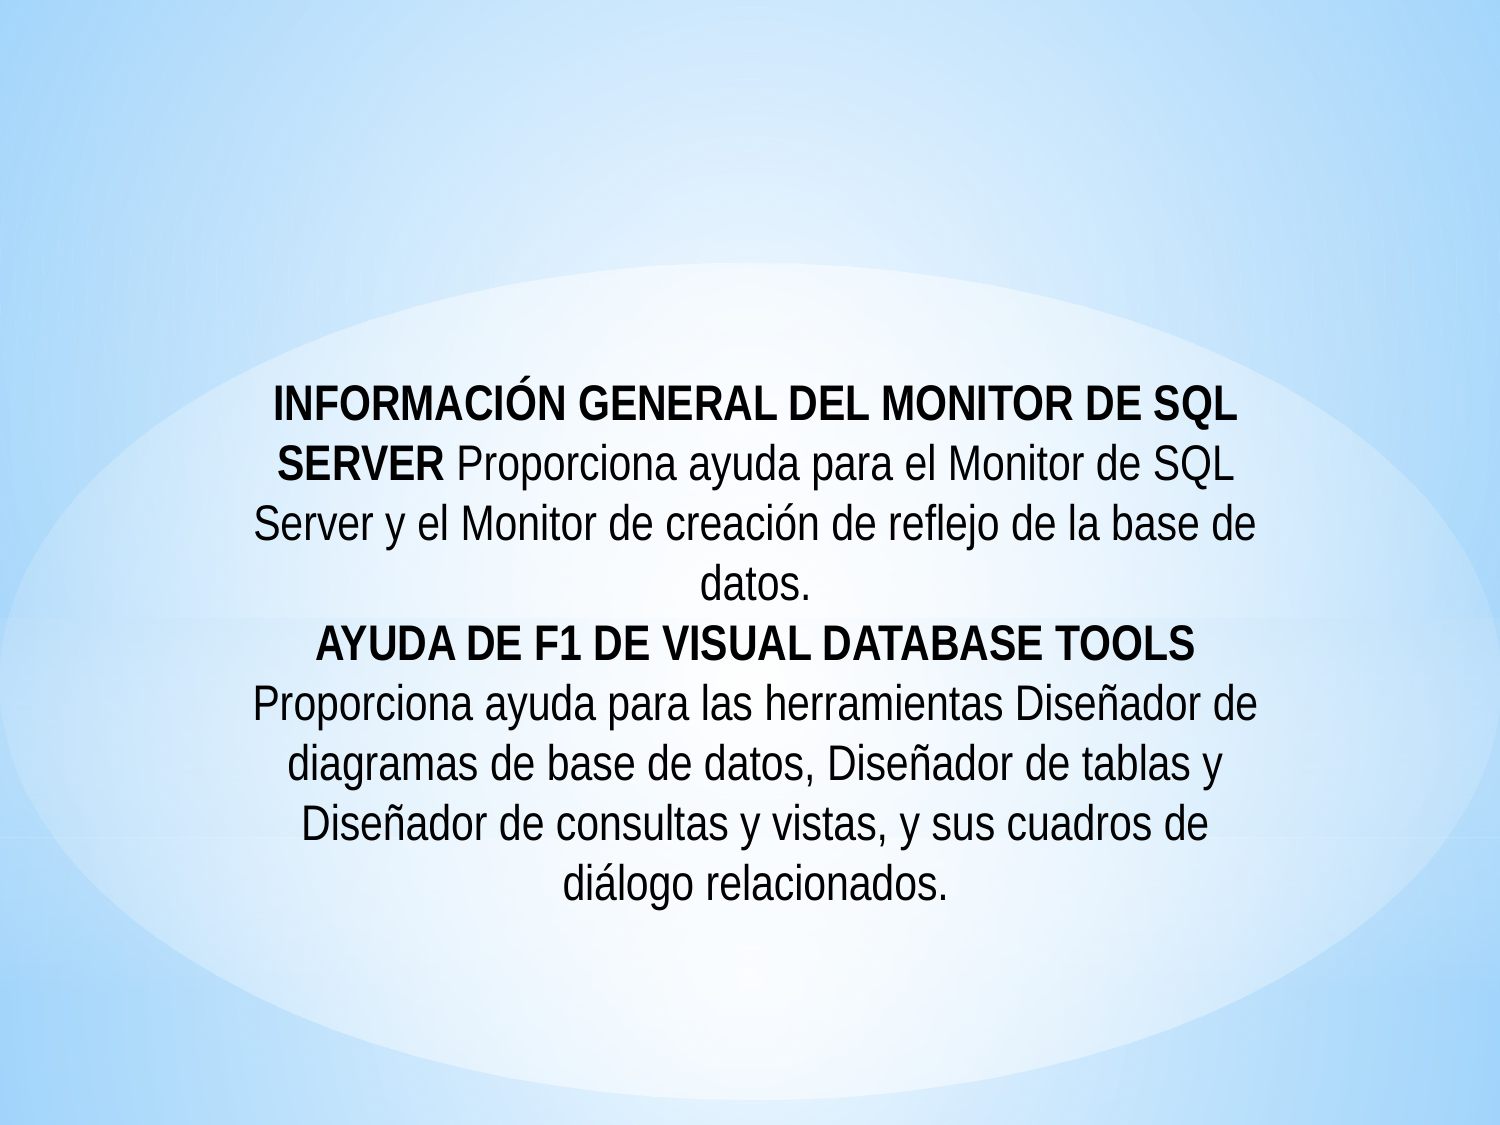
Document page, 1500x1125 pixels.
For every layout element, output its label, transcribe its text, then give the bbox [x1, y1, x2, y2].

text_box INFORMACIÓN GENERAL DEL MONITOR DE SQL SERVER Proporciona ayuda para el Monitor de SQL Server y el Monitor de creación de reflejo de la base de datos. AYUDA DE F1 DE VISUAL DATABASE TOOLS Proporciona ayuda para las herramientas Diseñador de diagramas de base de datos, Diseñador de tablas y Diseñador de consultas y vistas, y sus cuadros de diálogo relacionados. [222, 363, 1289, 918]
